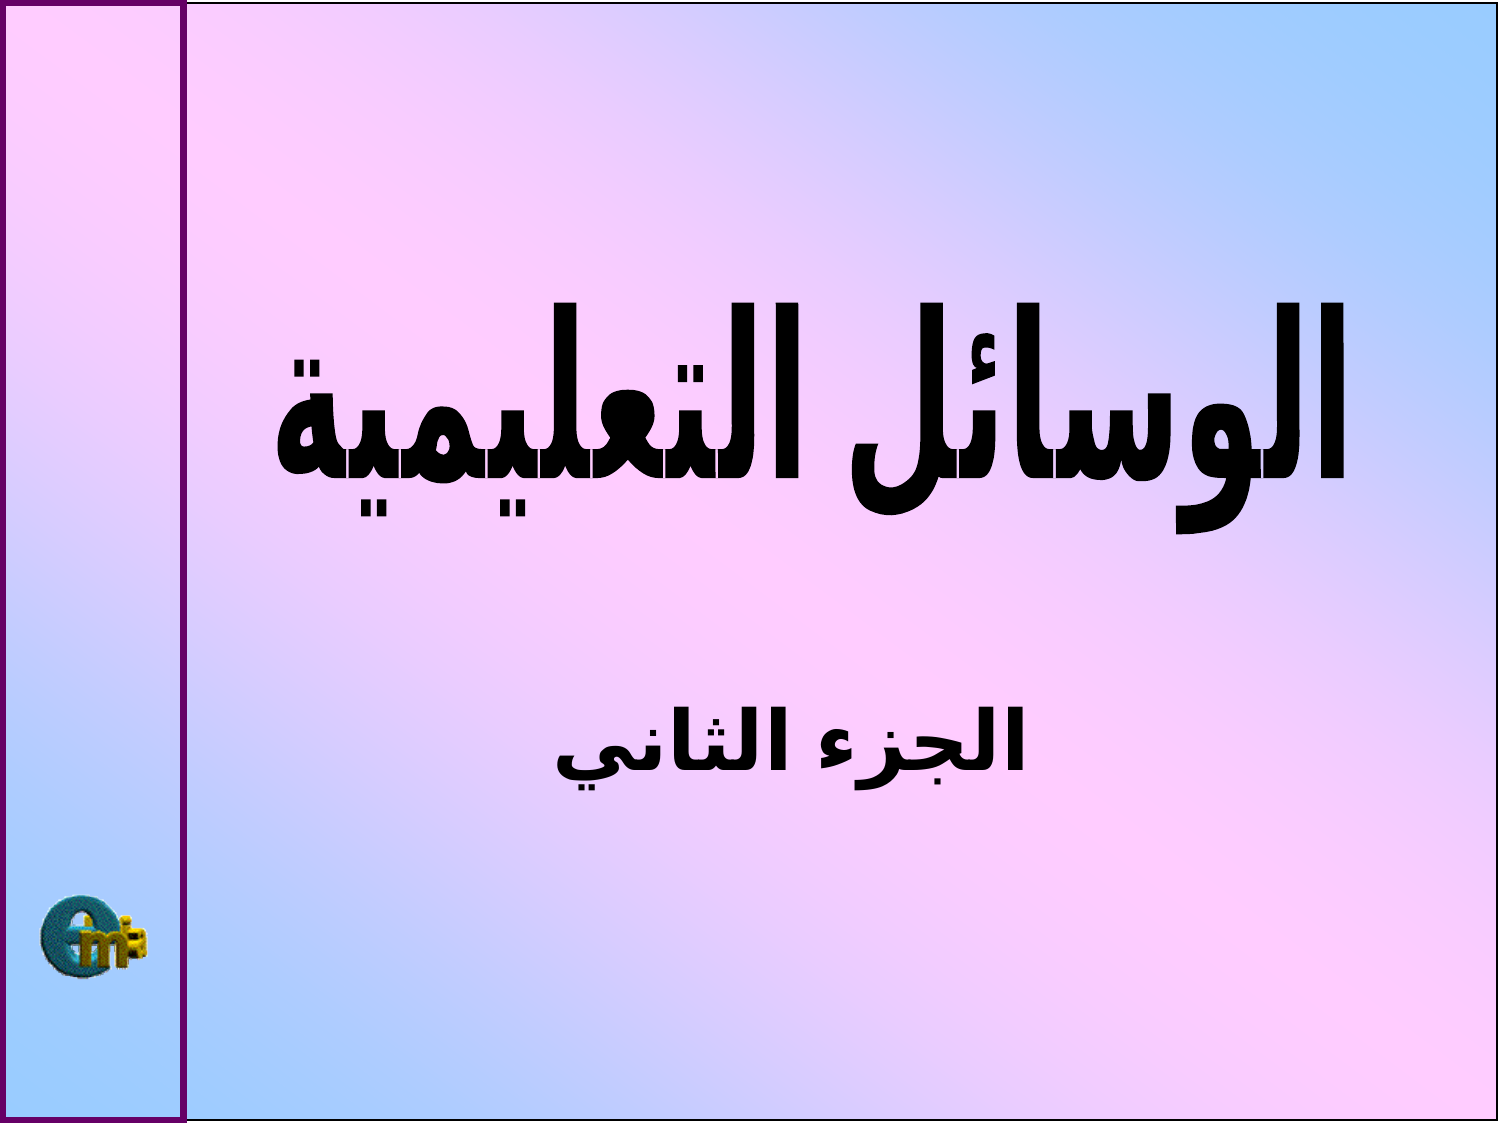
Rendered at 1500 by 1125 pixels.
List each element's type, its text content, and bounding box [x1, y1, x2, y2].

text_box الجزء الثاني [537, 679, 1045, 795]
